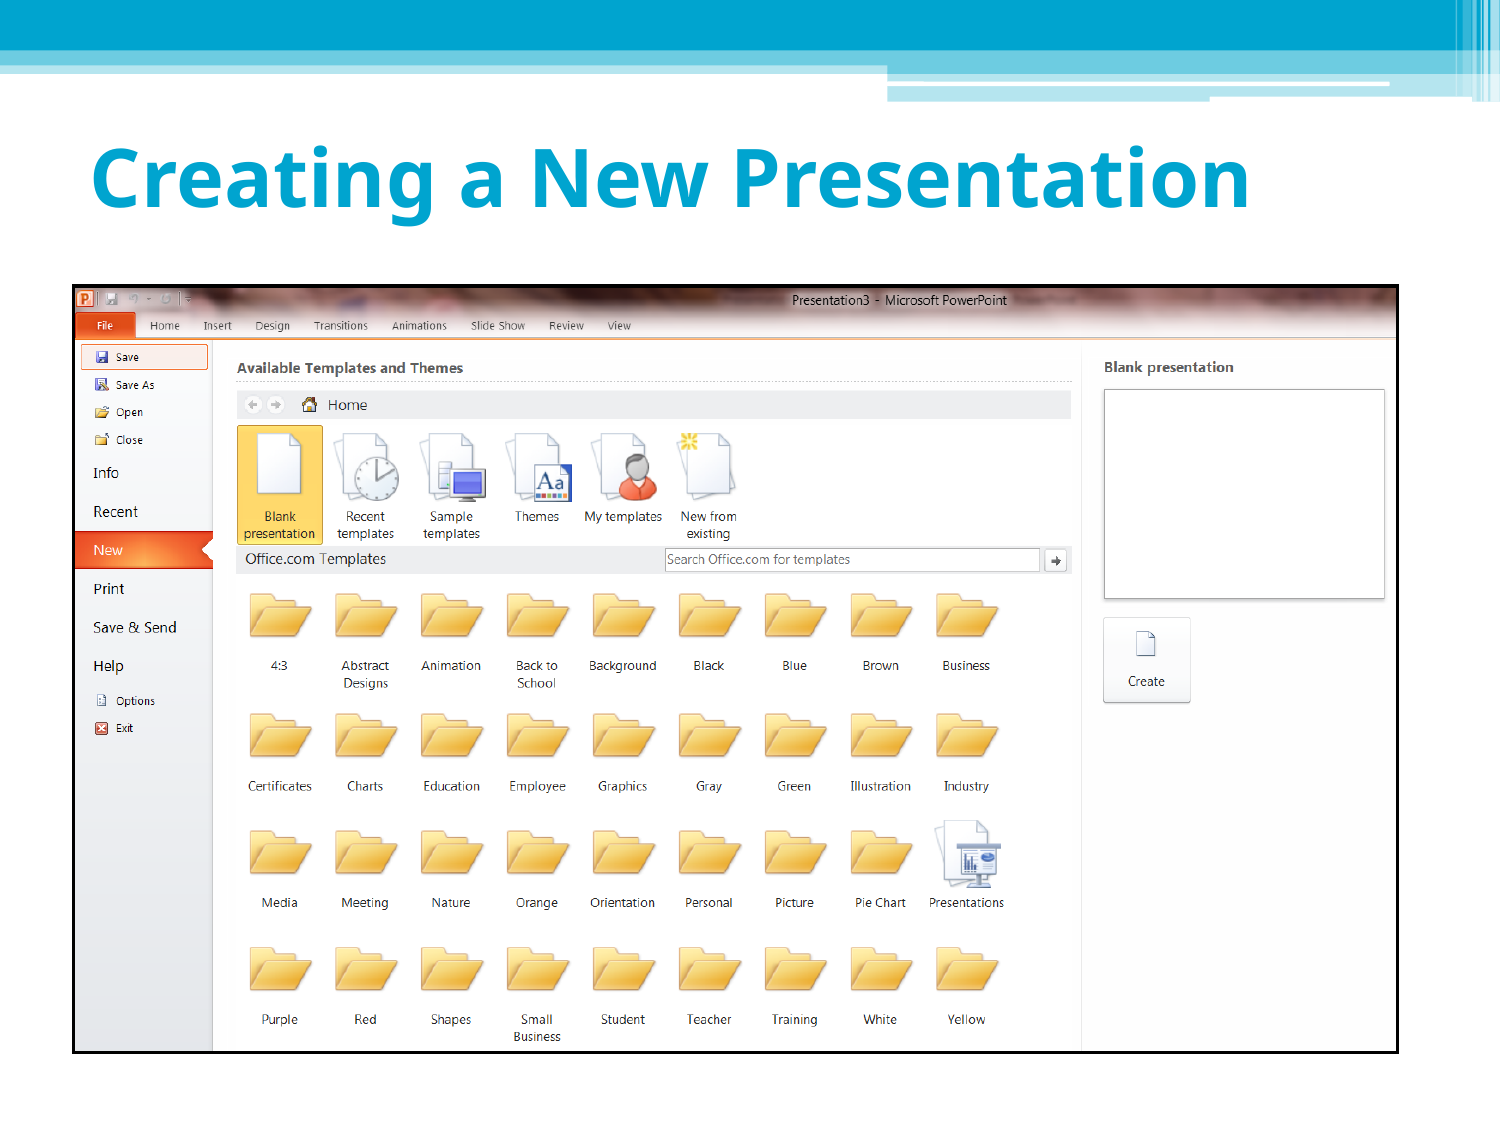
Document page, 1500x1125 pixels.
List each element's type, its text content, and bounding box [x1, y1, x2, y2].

title Creating a New Presentation [75, 87, 1425, 263]
picture [74, 287, 1397, 1051]
